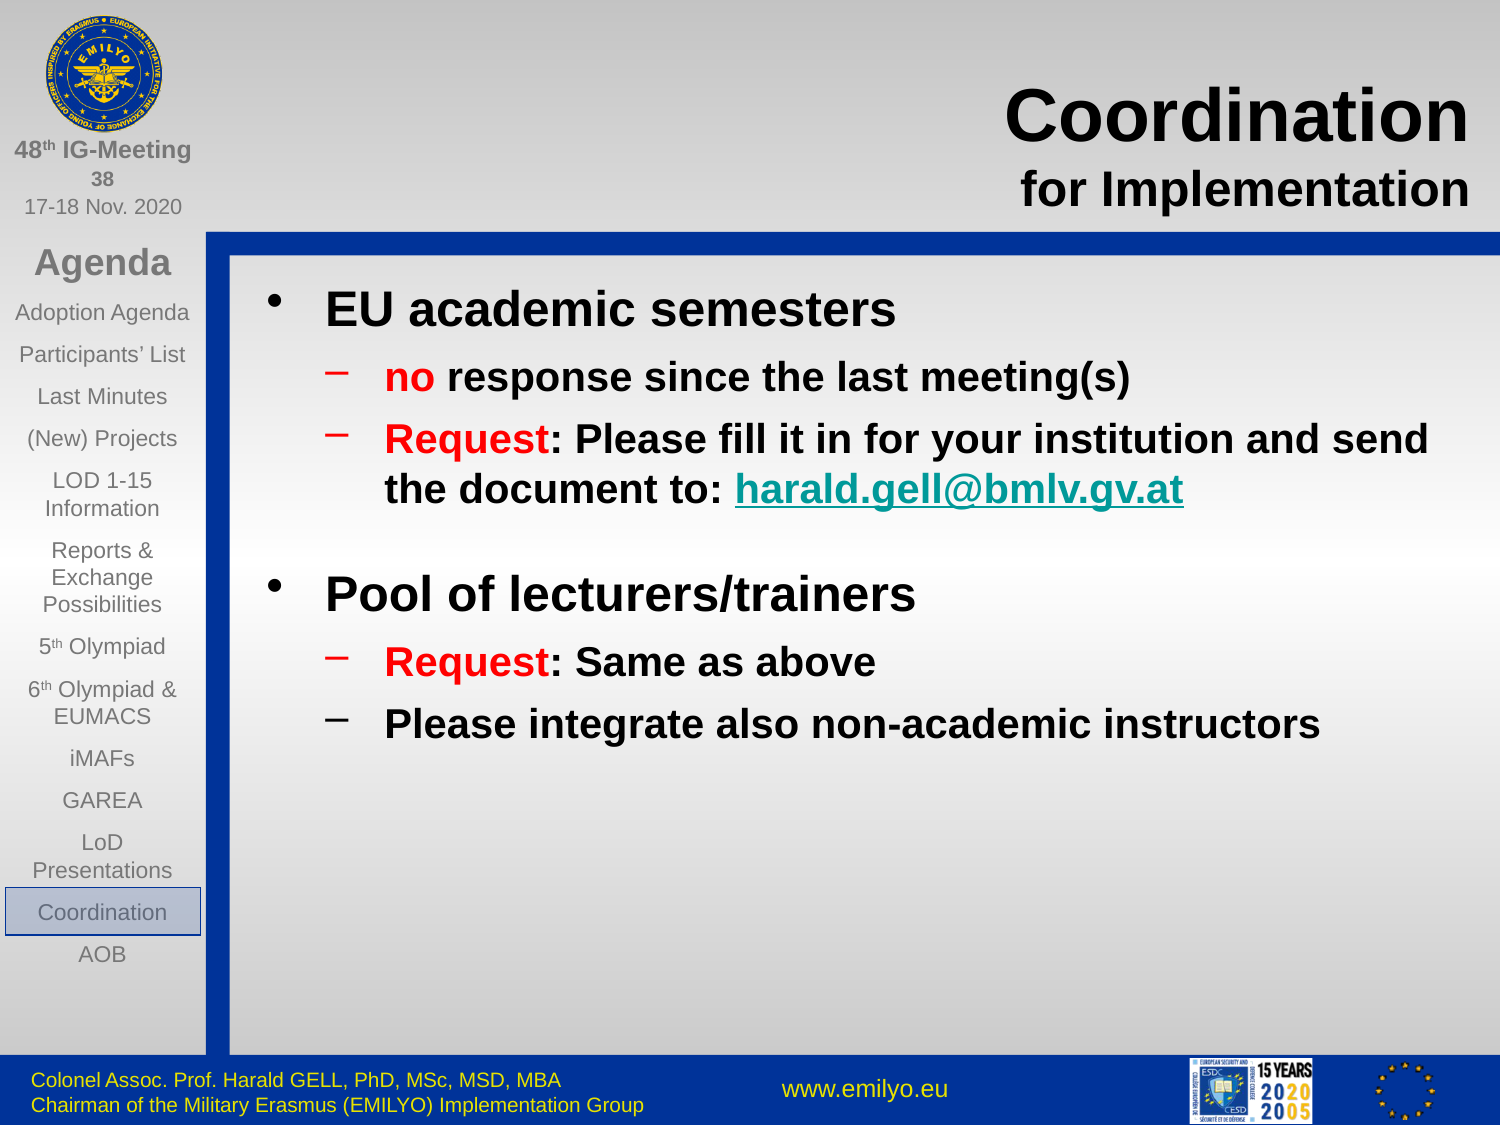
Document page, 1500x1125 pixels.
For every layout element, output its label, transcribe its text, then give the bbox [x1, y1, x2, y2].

title Coordination for Implementation [207, 28, 1471, 217]
picture [1374, 1060, 1435, 1120]
list EU academic semesters no response since the last meeting(s) Request: Please fill it in for your institution and send the document to: harald.gell@bmlv.gv.at Pool of lecturers/trainers Request: Same as above Please integrate also non-academic instructors [266, 270, 1466, 1039]
picture [1189, 1058, 1313, 1124]
picture [45, 14, 163, 133]
text_box [5, 887, 201, 935]
